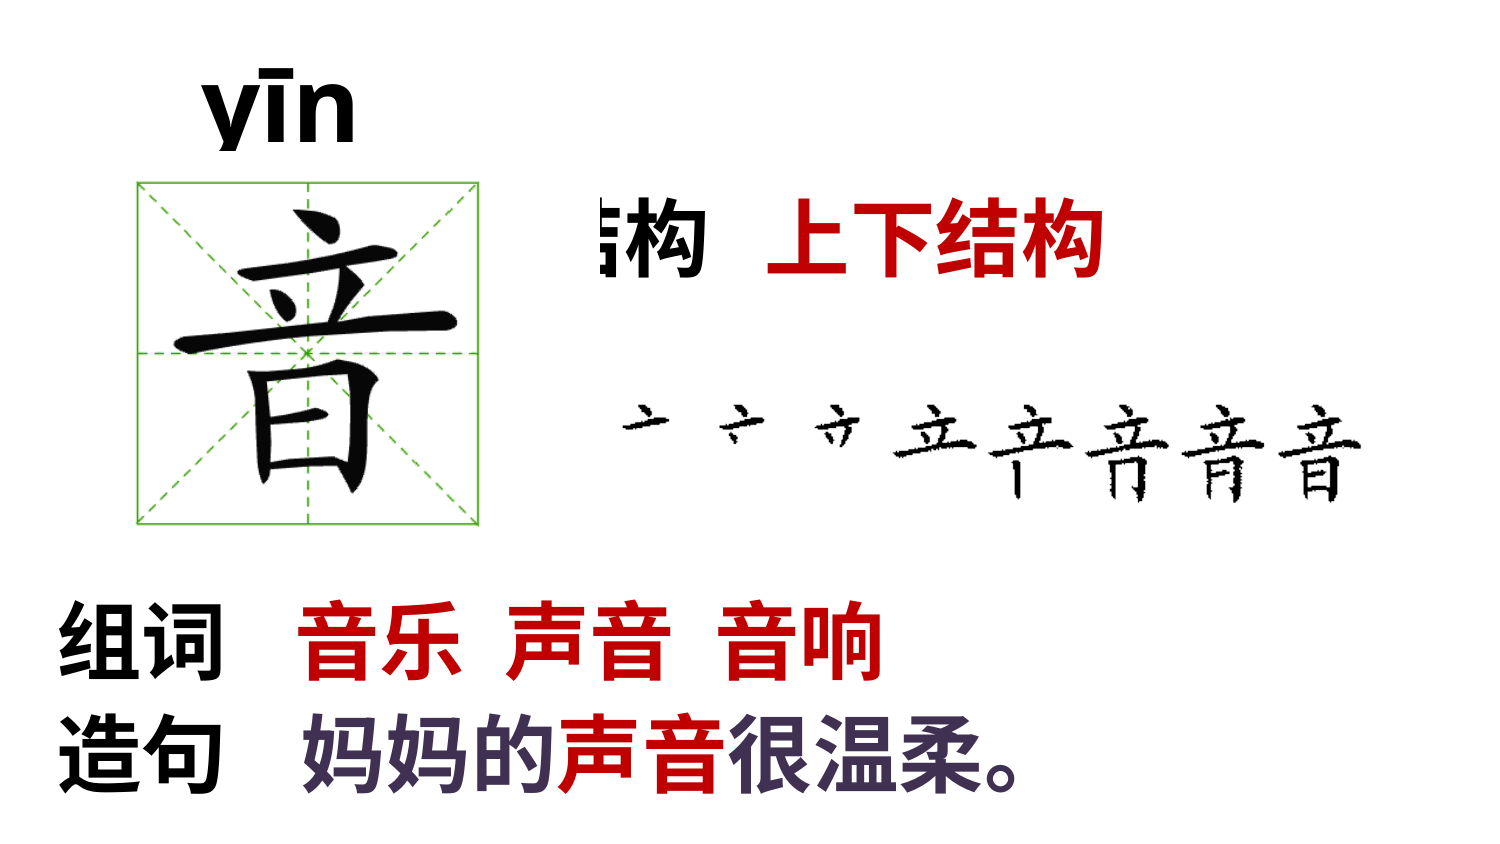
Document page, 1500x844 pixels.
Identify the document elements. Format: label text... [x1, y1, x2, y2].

text_box 造句 [44, 695, 249, 810]
text_box 结构 [604, 179, 753, 293]
text_box 音乐 声音 音响 [292, 582, 1178, 695]
text_box yīn [129, 32, 434, 149]
text_box 妈妈的声音很温柔。 [249, 695, 1462, 810]
picture [13, 150, 1367, 562]
text_box 上下结构 [753, 179, 1168, 293]
text_box 组词 [44, 582, 292, 695]
